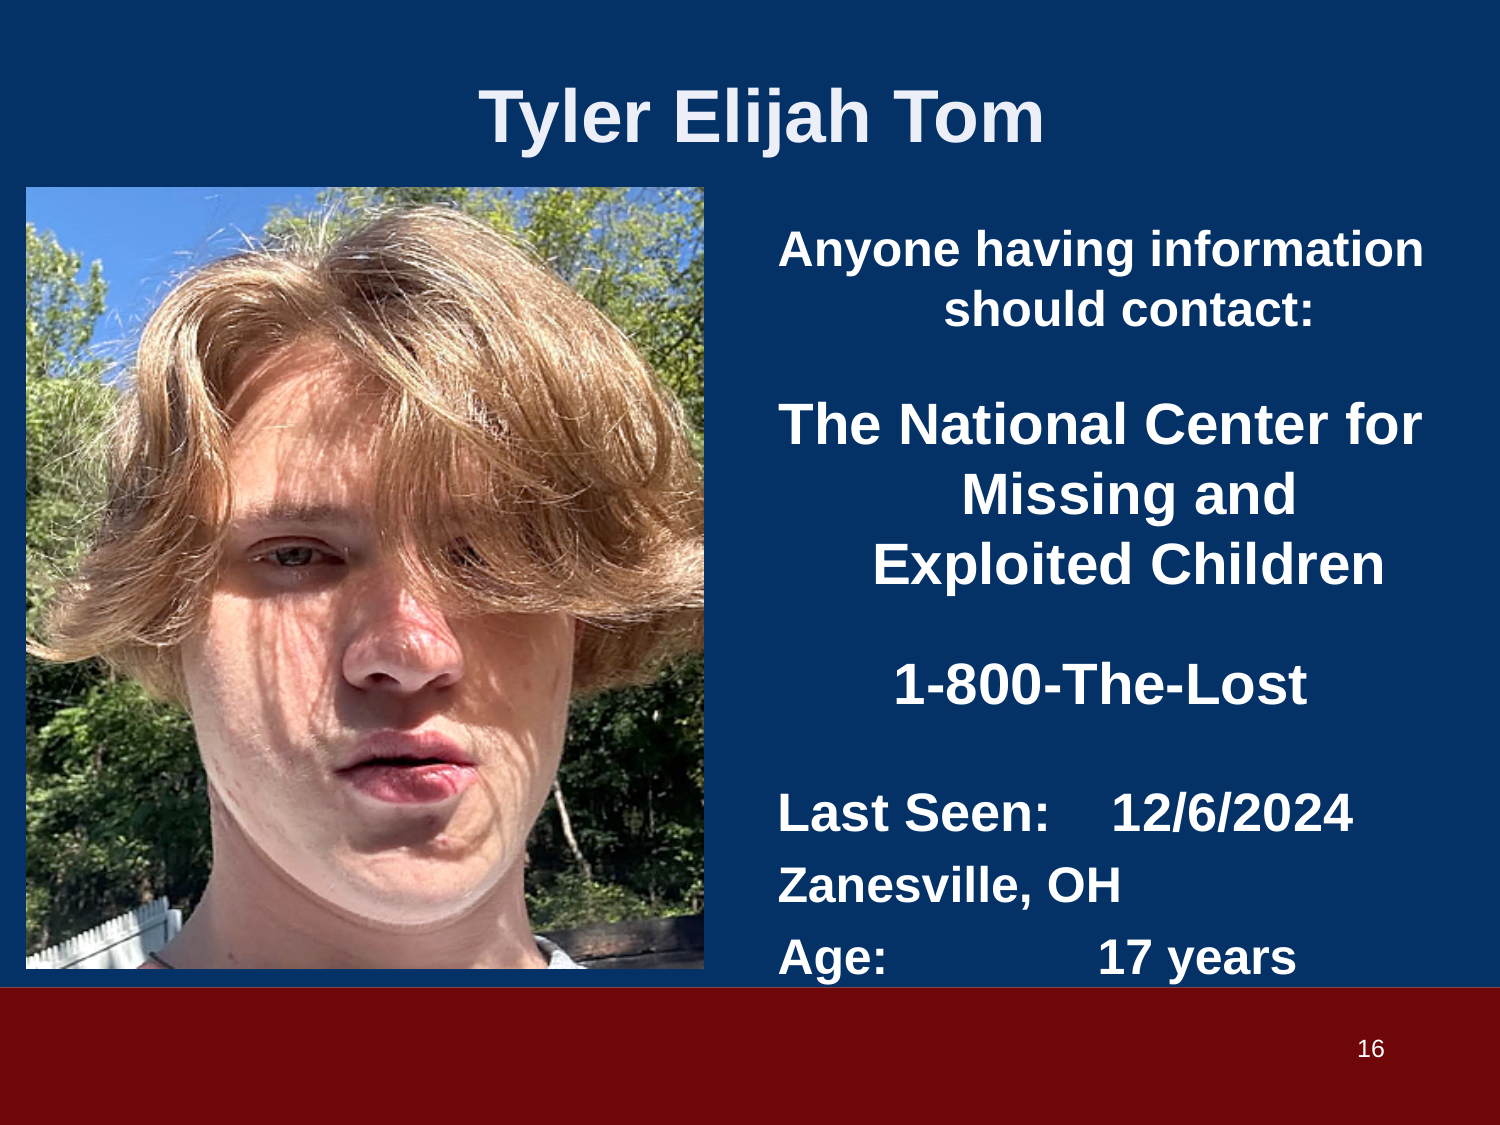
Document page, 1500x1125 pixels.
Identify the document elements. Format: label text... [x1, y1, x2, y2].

slide_number 16 [1087, 1025, 1400, 1100]
list Anyone having information should contact: The National Center for Missing and Exploited Children 1-800-The-Lost Last Seen: 12/6/2024 Zanesville, OH Age: 17 years [762, 208, 1441, 990]
title Tyler Elijah Tom [125, 37, 1400, 188]
picture [25, 187, 704, 969]
